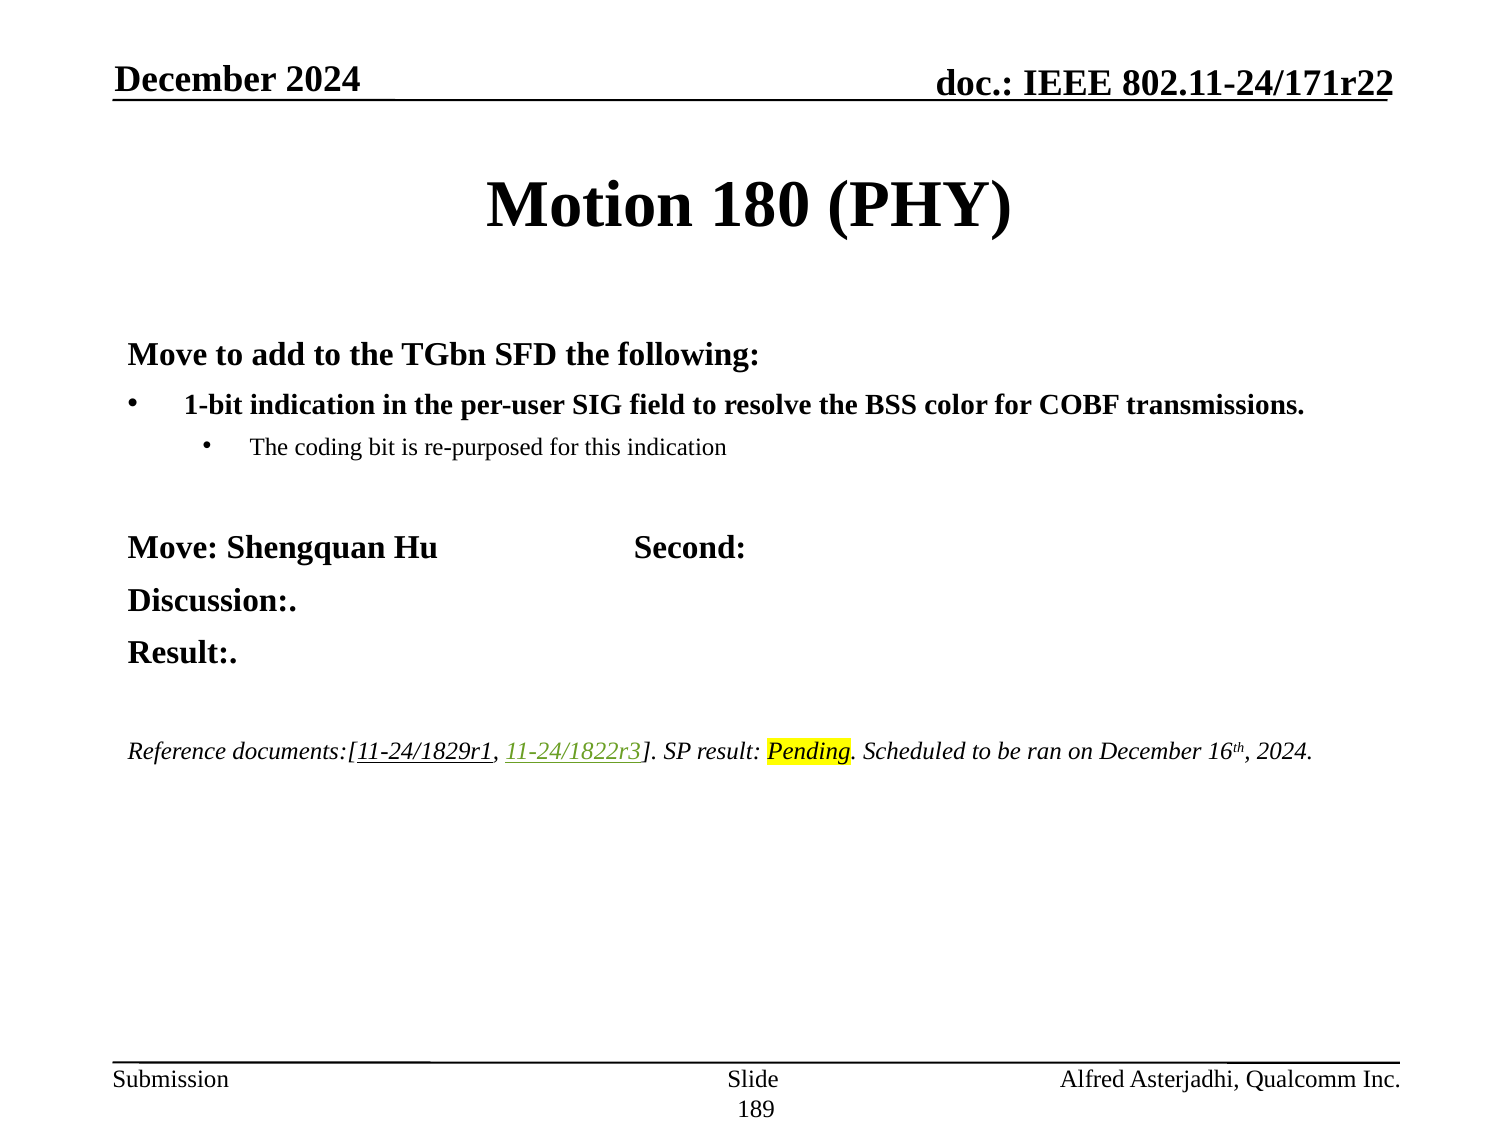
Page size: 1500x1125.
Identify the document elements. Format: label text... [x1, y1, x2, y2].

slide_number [114, 54, 423, 100]
footer Alfred Asterjadhi, Qualcomm Inc. [878, 1061, 1402, 1093]
title Motion 180 (PHY) [112, 112, 1388, 288]
slide_number Slide 189 [712, 1061, 800, 1123]
list Move to add to the TGbn SFD the following: 1-bit indication in the per-user SIG field to resolve the BSS color for COBF transmissions. The coding bit is re-purposed for this indication Move: Shengquan Hu Second: Discussion:. Result:. Reference documents:[11-24/1829r1, 11-24/1822r3]. SP result: Pending. Scheduled to be ran on December 16th, 2024. [112, 324, 1388, 1000]
